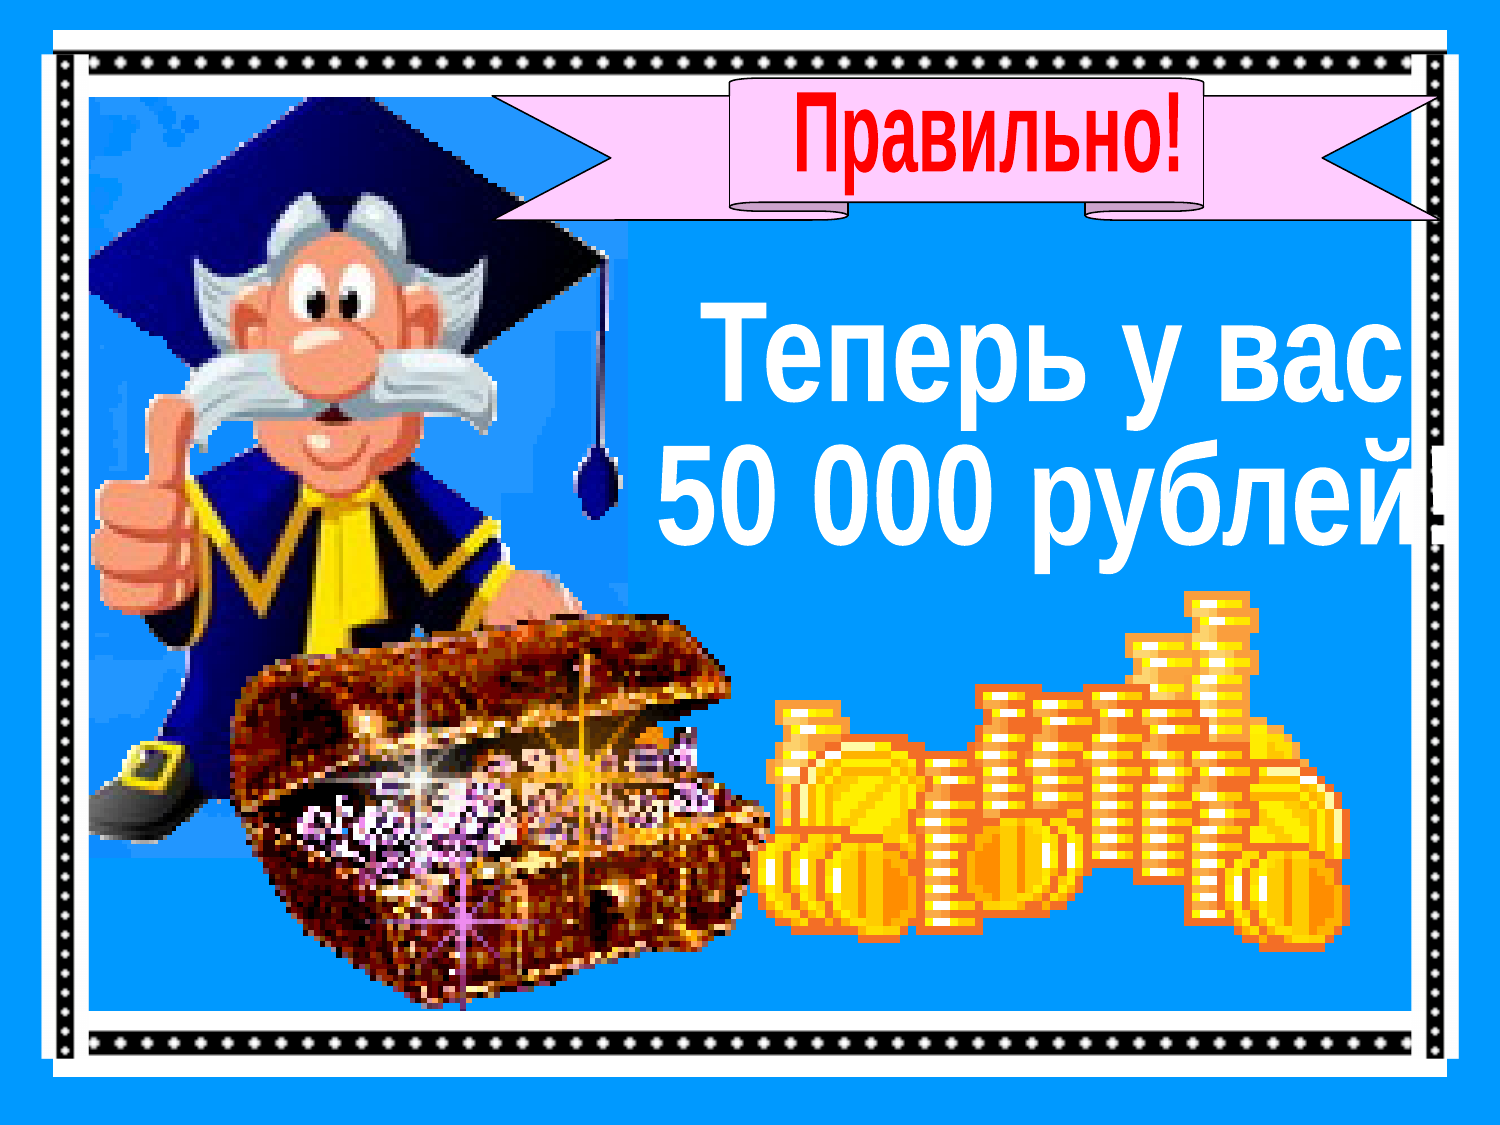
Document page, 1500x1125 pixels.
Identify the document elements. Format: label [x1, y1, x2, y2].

text_box [229, 550, 1377, 1009]
text_box [633, 105, 1441, 221]
picture [0, 30, 1500, 1078]
